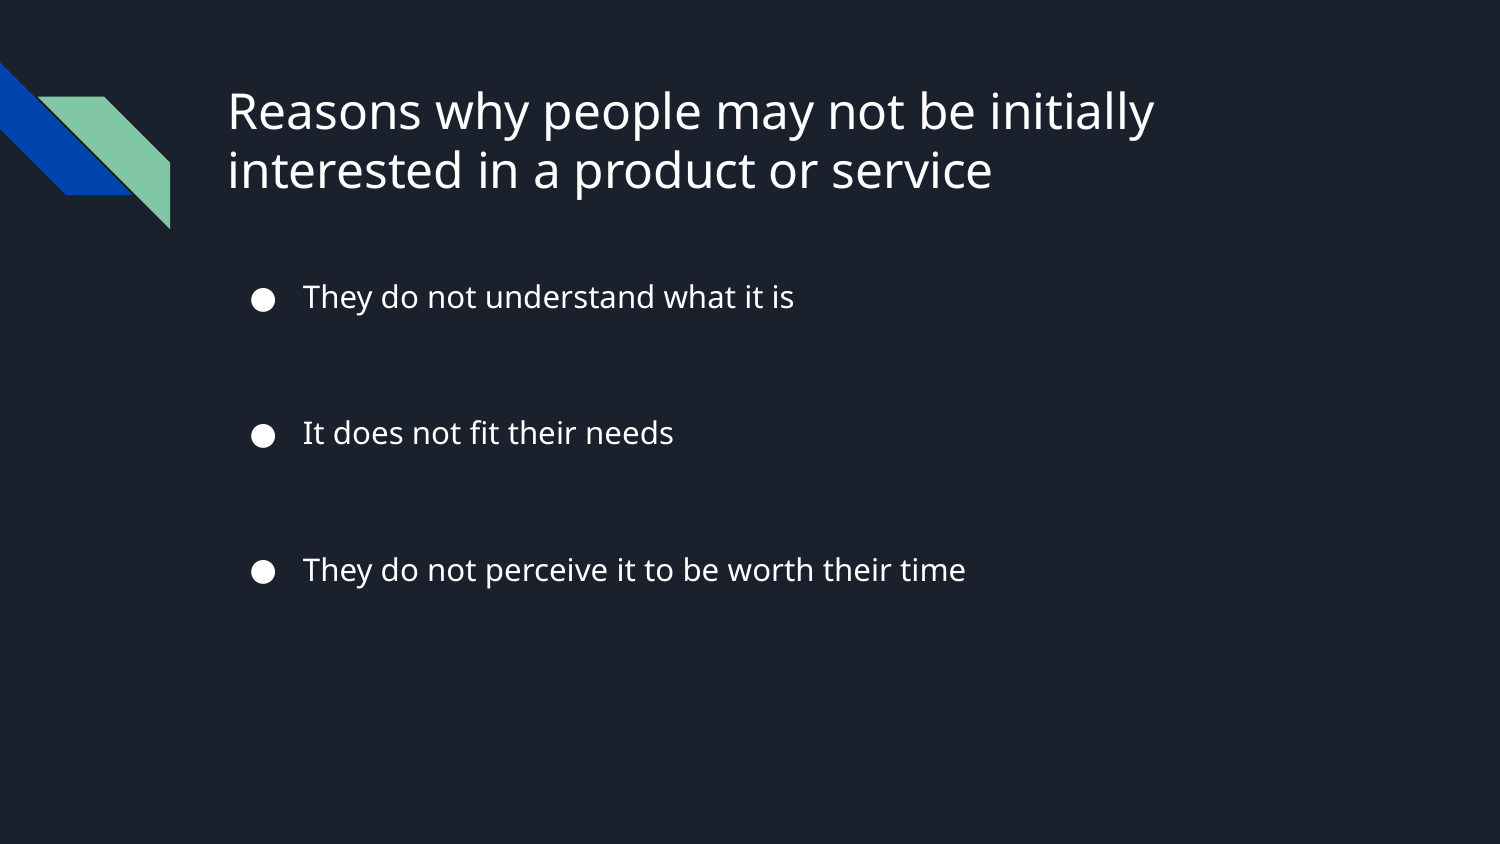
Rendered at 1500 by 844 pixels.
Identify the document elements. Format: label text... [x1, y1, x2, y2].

title Reasons why people may not be initially interested in a product or service [212, 64, 1368, 215]
list They do not understand what it is It does not fit their needs They do not perceive it to be worth their time [212, 257, 1368, 735]
